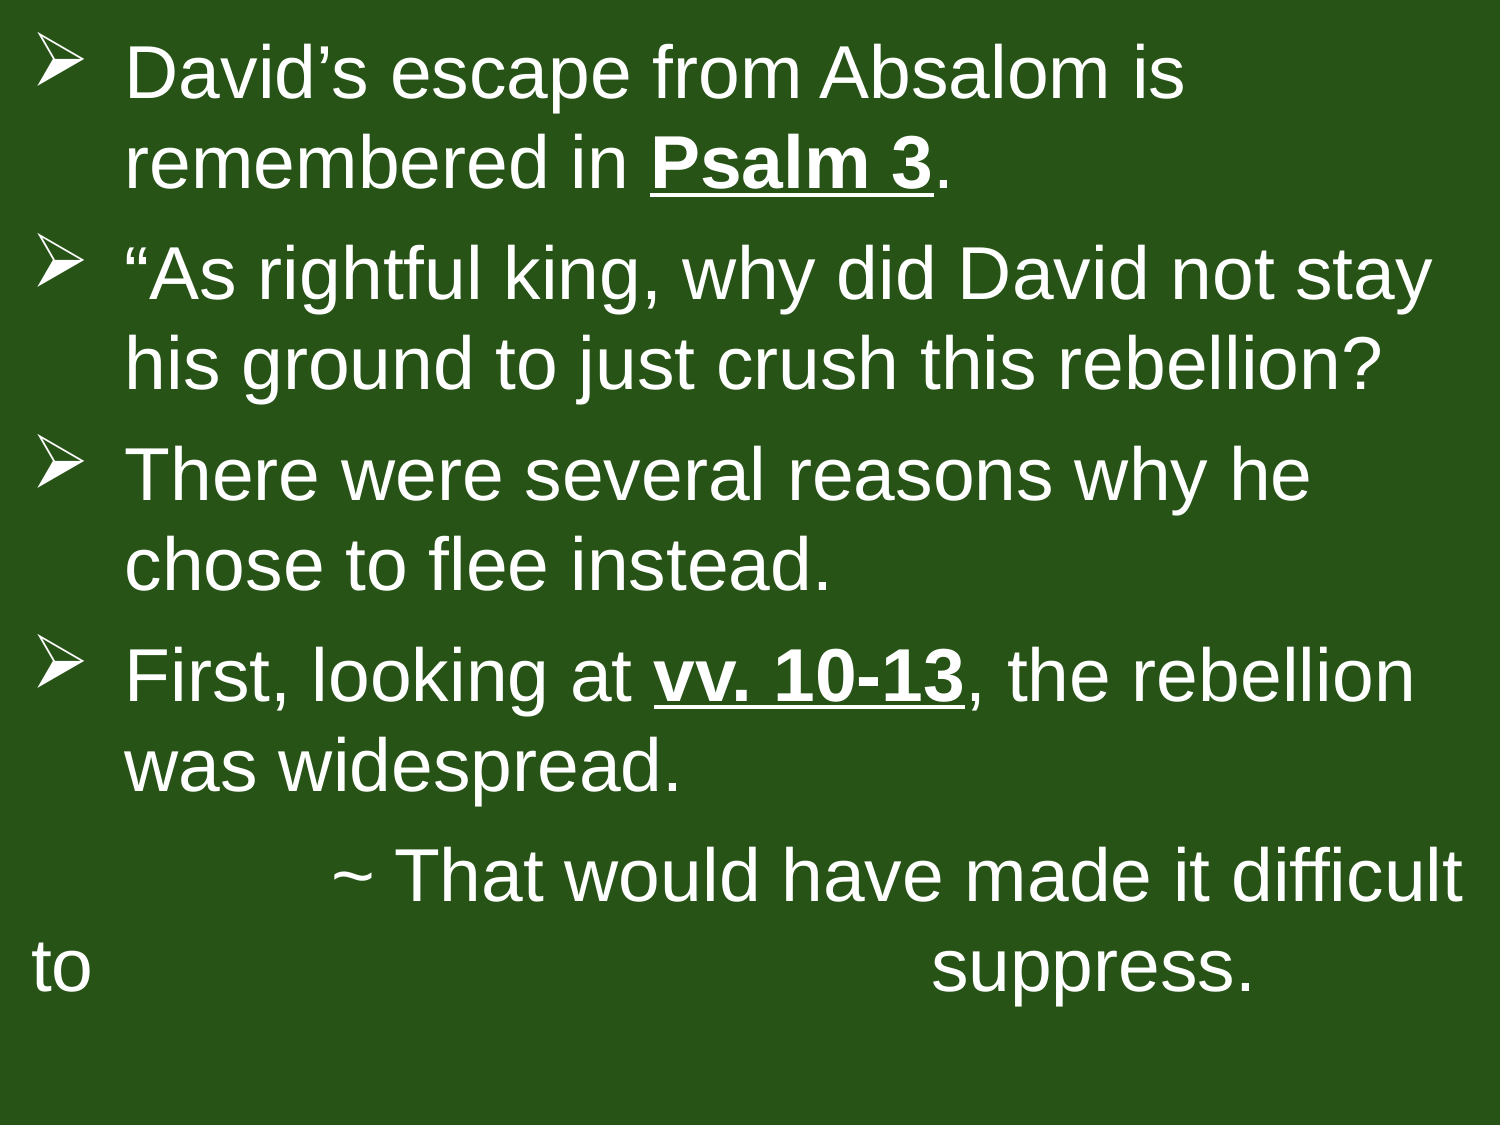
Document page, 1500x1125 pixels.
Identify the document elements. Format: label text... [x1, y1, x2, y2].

subtitle David’s escape from Absalom is remembered in Psalm 3. “As rightful king, why did David not stay his ground to just crush this rebellion? There were several reasons why he chose to flee instead. First, looking at vv. 10-13, the rebellion was widespread. ~ That would have made it difficult to suppress. [16, 16, 1486, 1108]
